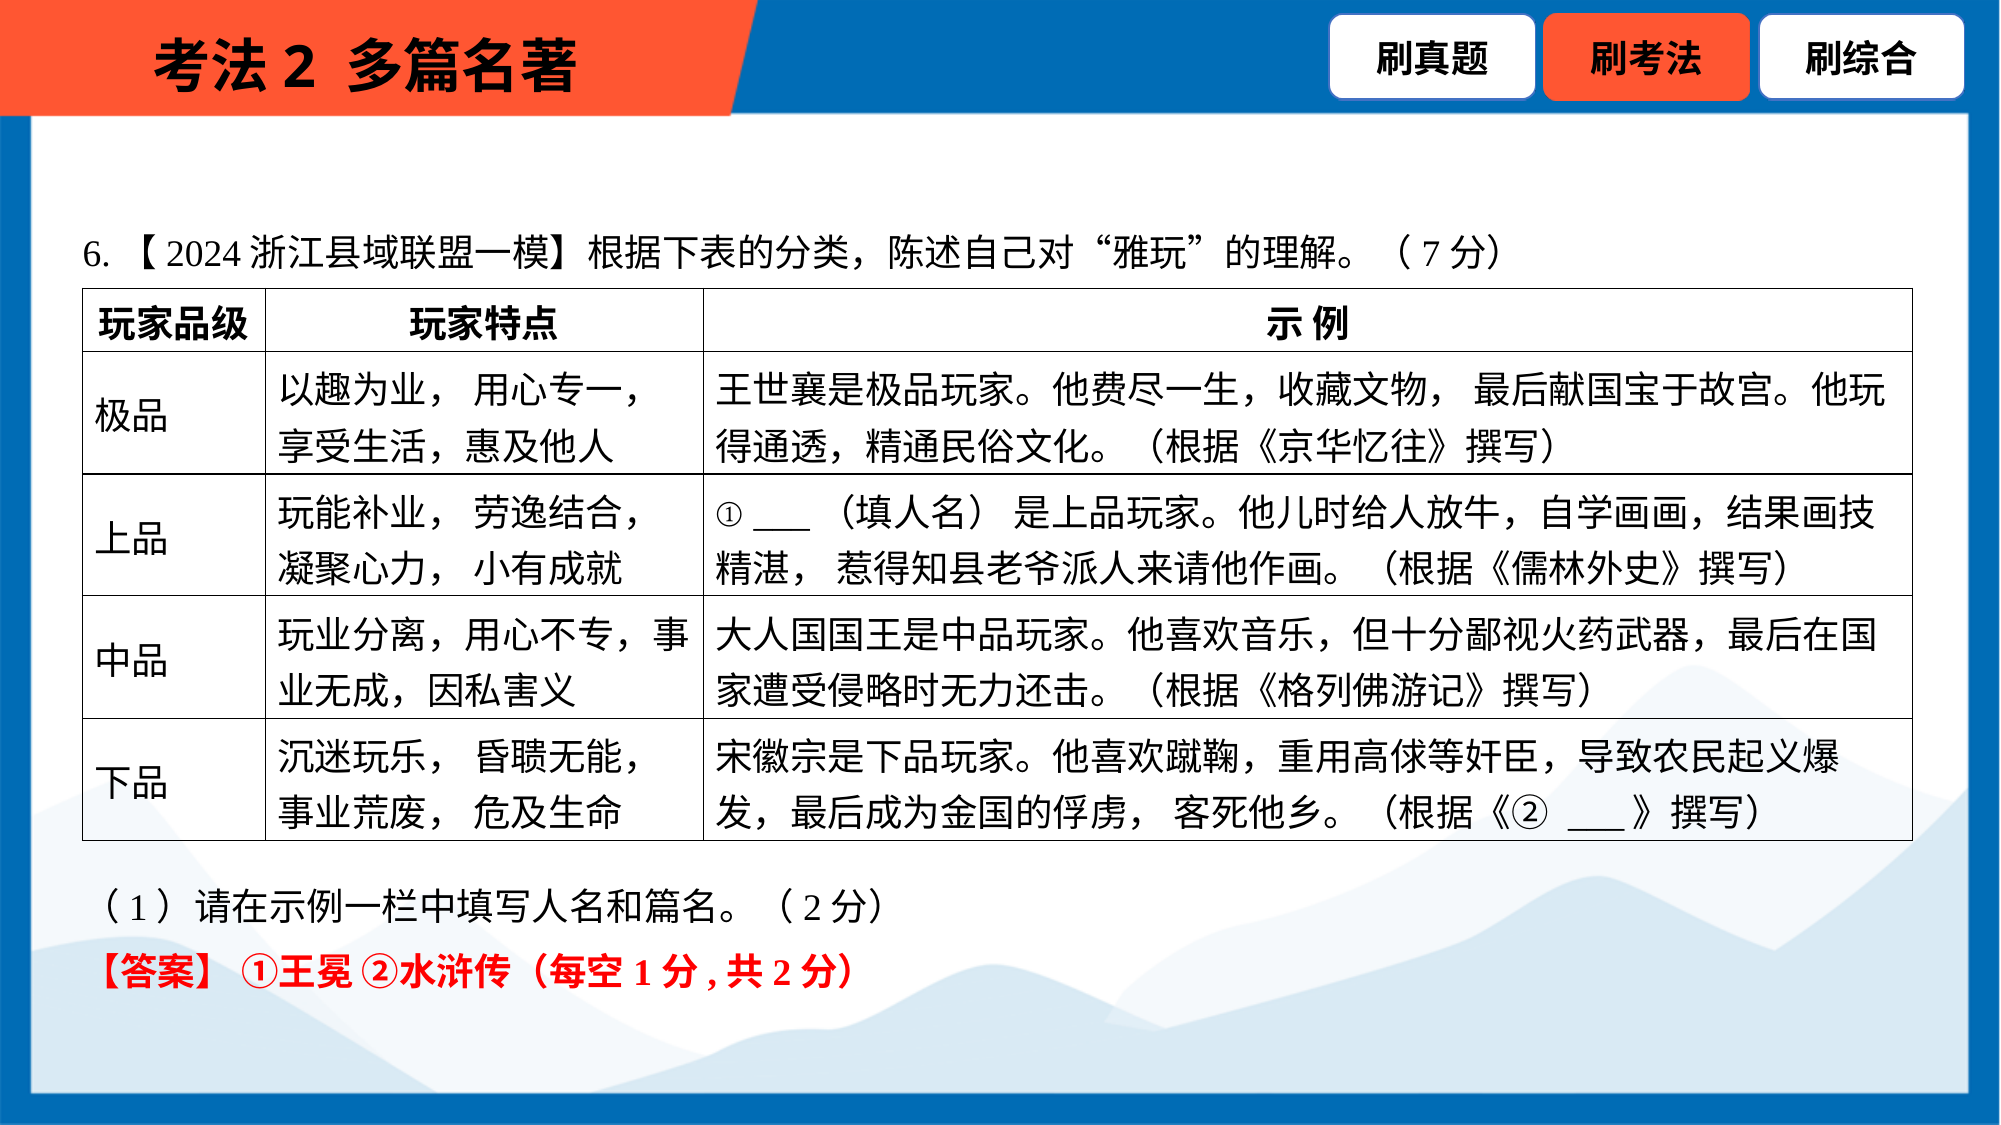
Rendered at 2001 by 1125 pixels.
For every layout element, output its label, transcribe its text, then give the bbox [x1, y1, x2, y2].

table_cell 极品 [83, 352, 265, 473]
table_cell 以趣为业， 用心专一， 享受生活，惠及他人 [266, 352, 703, 473]
table_cell 玩业分离，用心不专，事 业无成，因私害义 [266, 596, 703, 718]
table_cell 王世襄是极品玩家。他费尽一生，收藏文物， 最后献国宝于故宫。他玩 得通透，精通民俗文化。（根据《京华忆往》撰写） [704, 352, 1912, 473]
table_cell 玩能补业， 劳逸结合， 凝聚心力， 小有成就 [266, 475, 703, 595]
text_box 6.【2024浙江县域联盟一模】根据下表的分类，陈述自己对“雅玩”的理解。（7分） [82, 209, 1917, 268]
table_cell 下品 [83, 719, 265, 840]
text_box （1）请在示例一栏中填写人名和篇名。（2分） [82, 863, 1917, 922]
table_cell 上品 [83, 475, 265, 595]
table_header 玩家品级 [83, 289, 265, 351]
table_cell ① ___（填人名） 是上品玩家。他儿时给人放牛，自学画画，结果画技 精湛， 惹得知县老爷派人来请他作画。（根据《儒林外史》撰写） [704, 475, 1912, 595]
text_box 【答案】 ①王冕 ②水浒传（每空1分,共2分） [82, 928, 1917, 986]
table_cell 沉迷玩乐， 昏聩无能， 事业荒废， 危及生命 [266, 719, 703, 840]
table_cell 宋徽宗是下品玩家。他喜欢蹴鞠，重用高俅等奸臣，导致农民起义爆 发，最后成为金国的俘虏， 客死他乡。（根据《② ___》撰写） [704, 719, 1912, 840]
table_header 玩家特点 [266, 289, 703, 351]
table_header 示 例 [704, 289, 1912, 351]
table_cell 中品 [83, 596, 265, 718]
table_cell 大人国国王是中品玩家。他喜欢音乐，但十分鄙视火药武器，最后在国 家遭受侵略时无力还击。（根据《格列佛游记》撰写） [704, 596, 1912, 718]
picture [0, 0, 2000, 1125]
